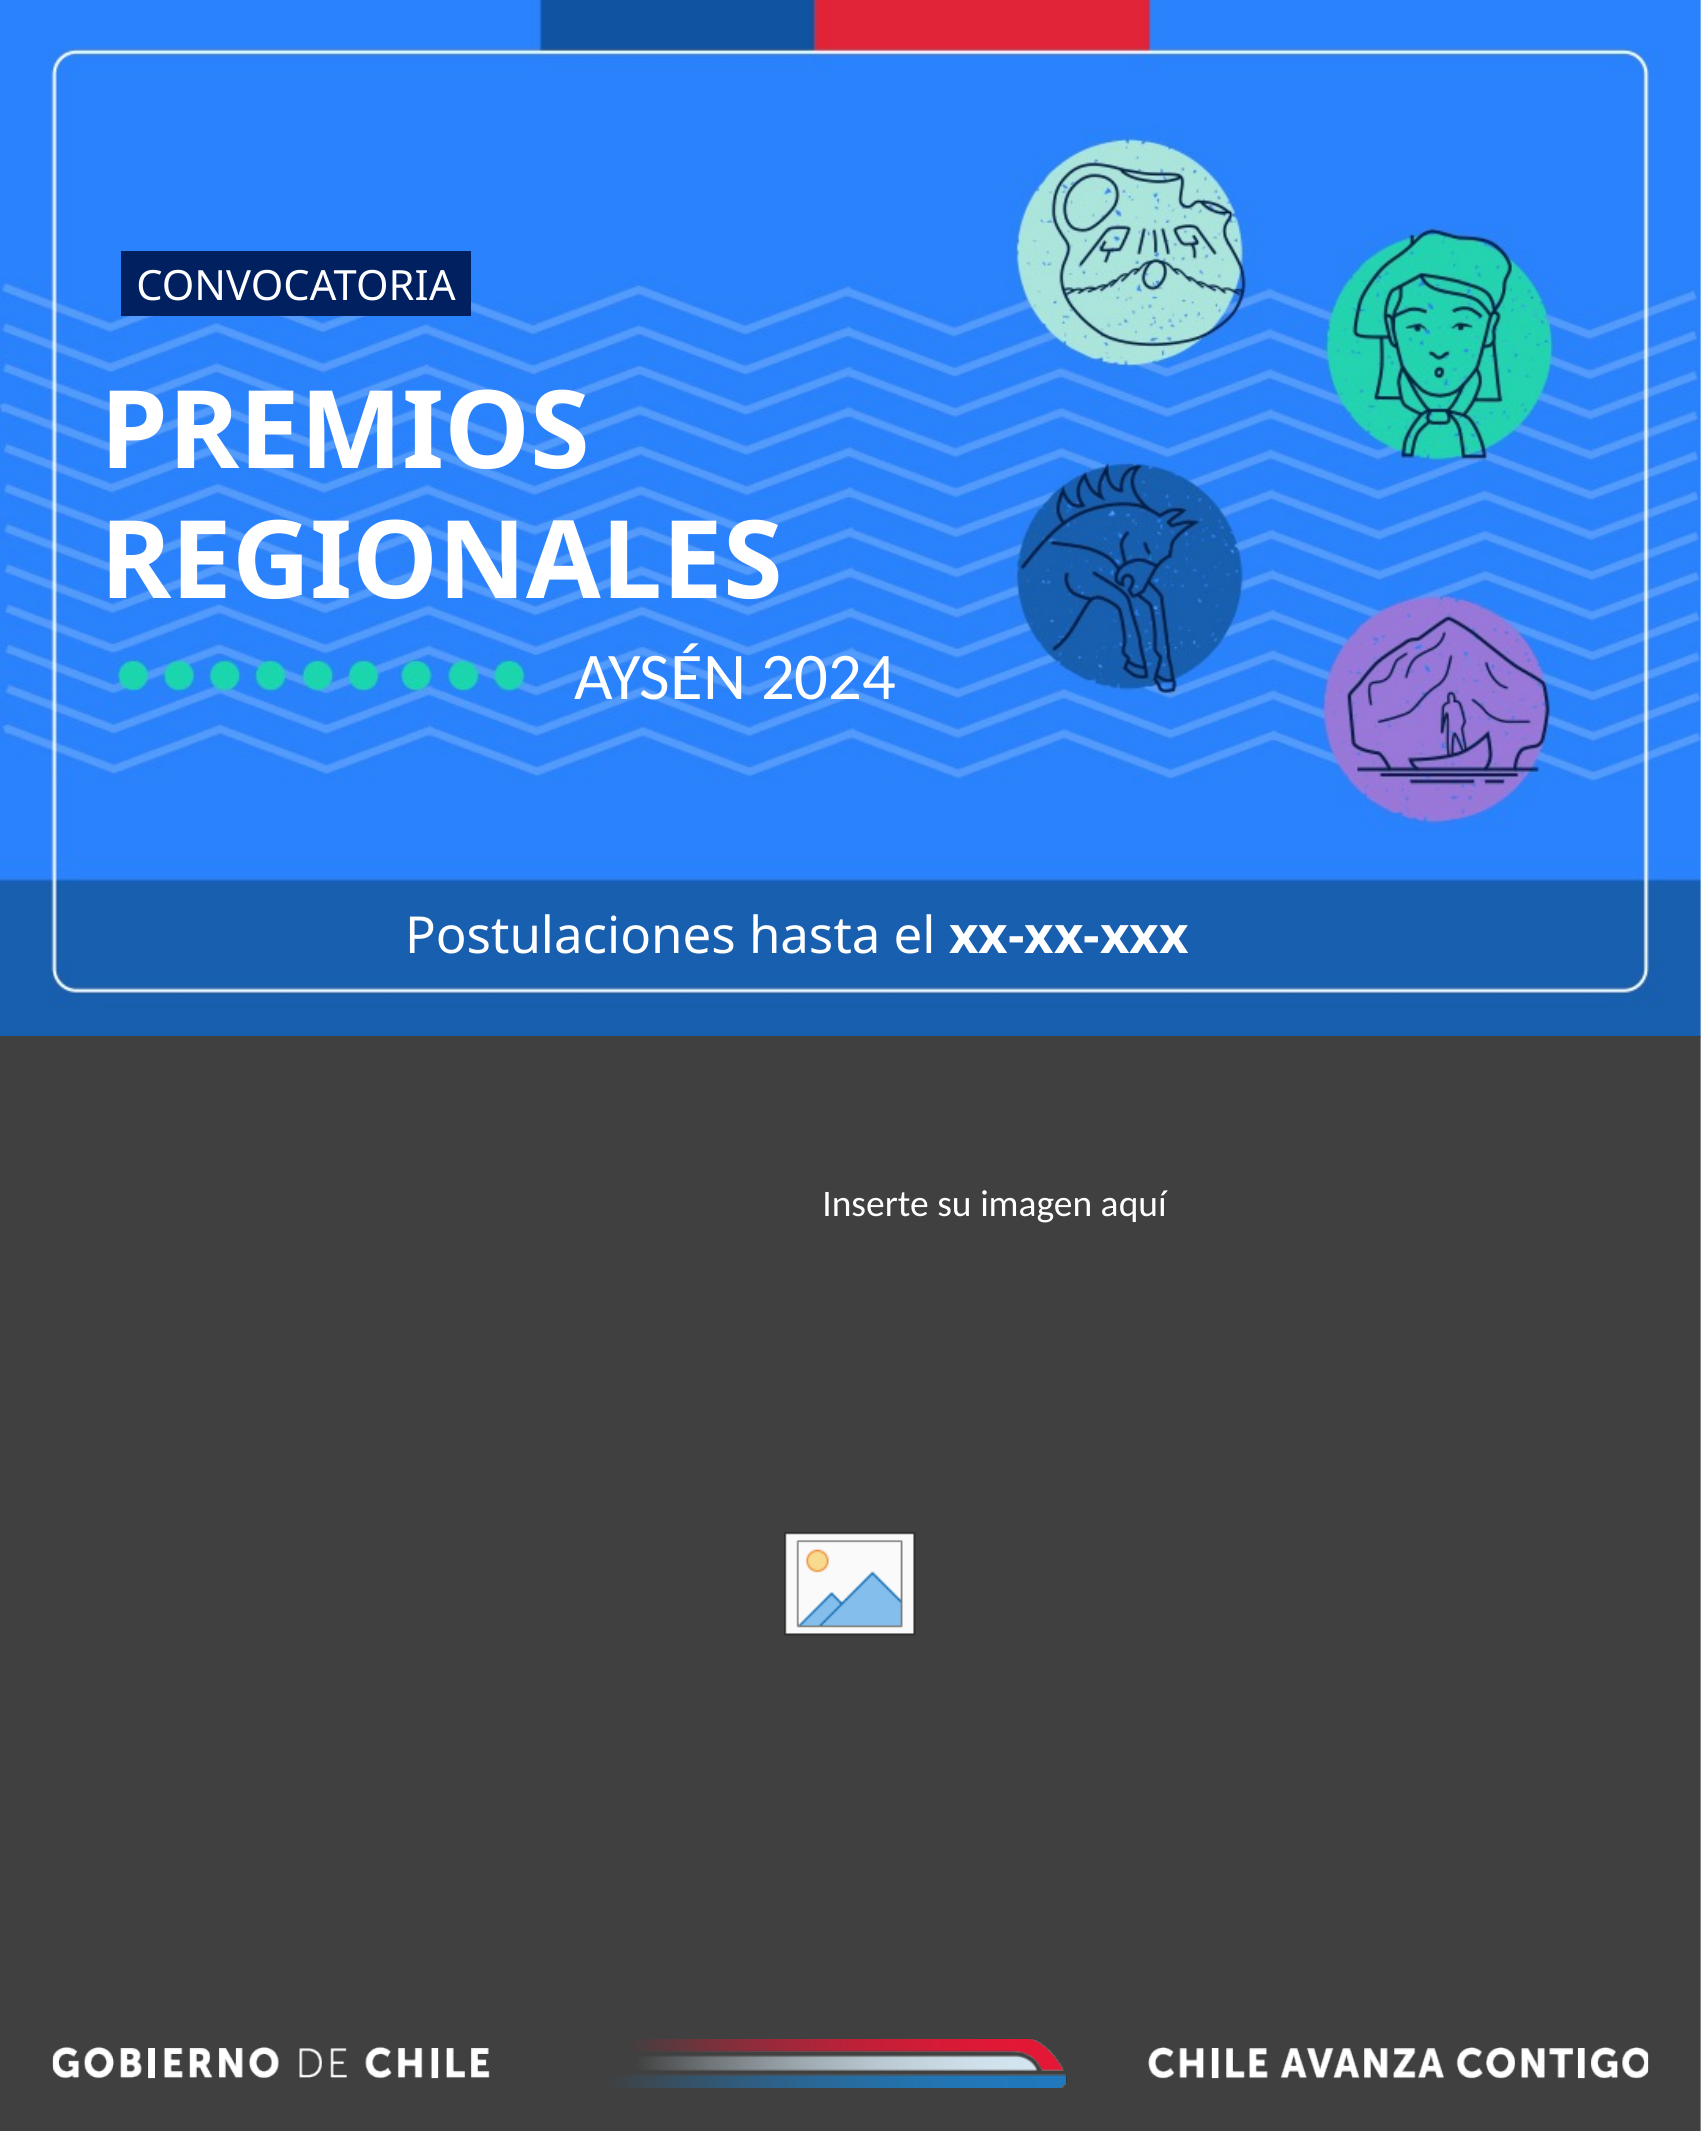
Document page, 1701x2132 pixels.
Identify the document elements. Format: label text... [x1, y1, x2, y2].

text_box AYSÉN 2024 [559, 625, 912, 721]
picture [0, 1036, 1701, 2132]
text_box CONVOCATORIA [121, 251, 471, 316]
text_box PREMIOS REGIONALES [85, 353, 936, 628]
text_box Postulaciones hasta el xx-xx-xxx [390, 895, 1311, 972]
